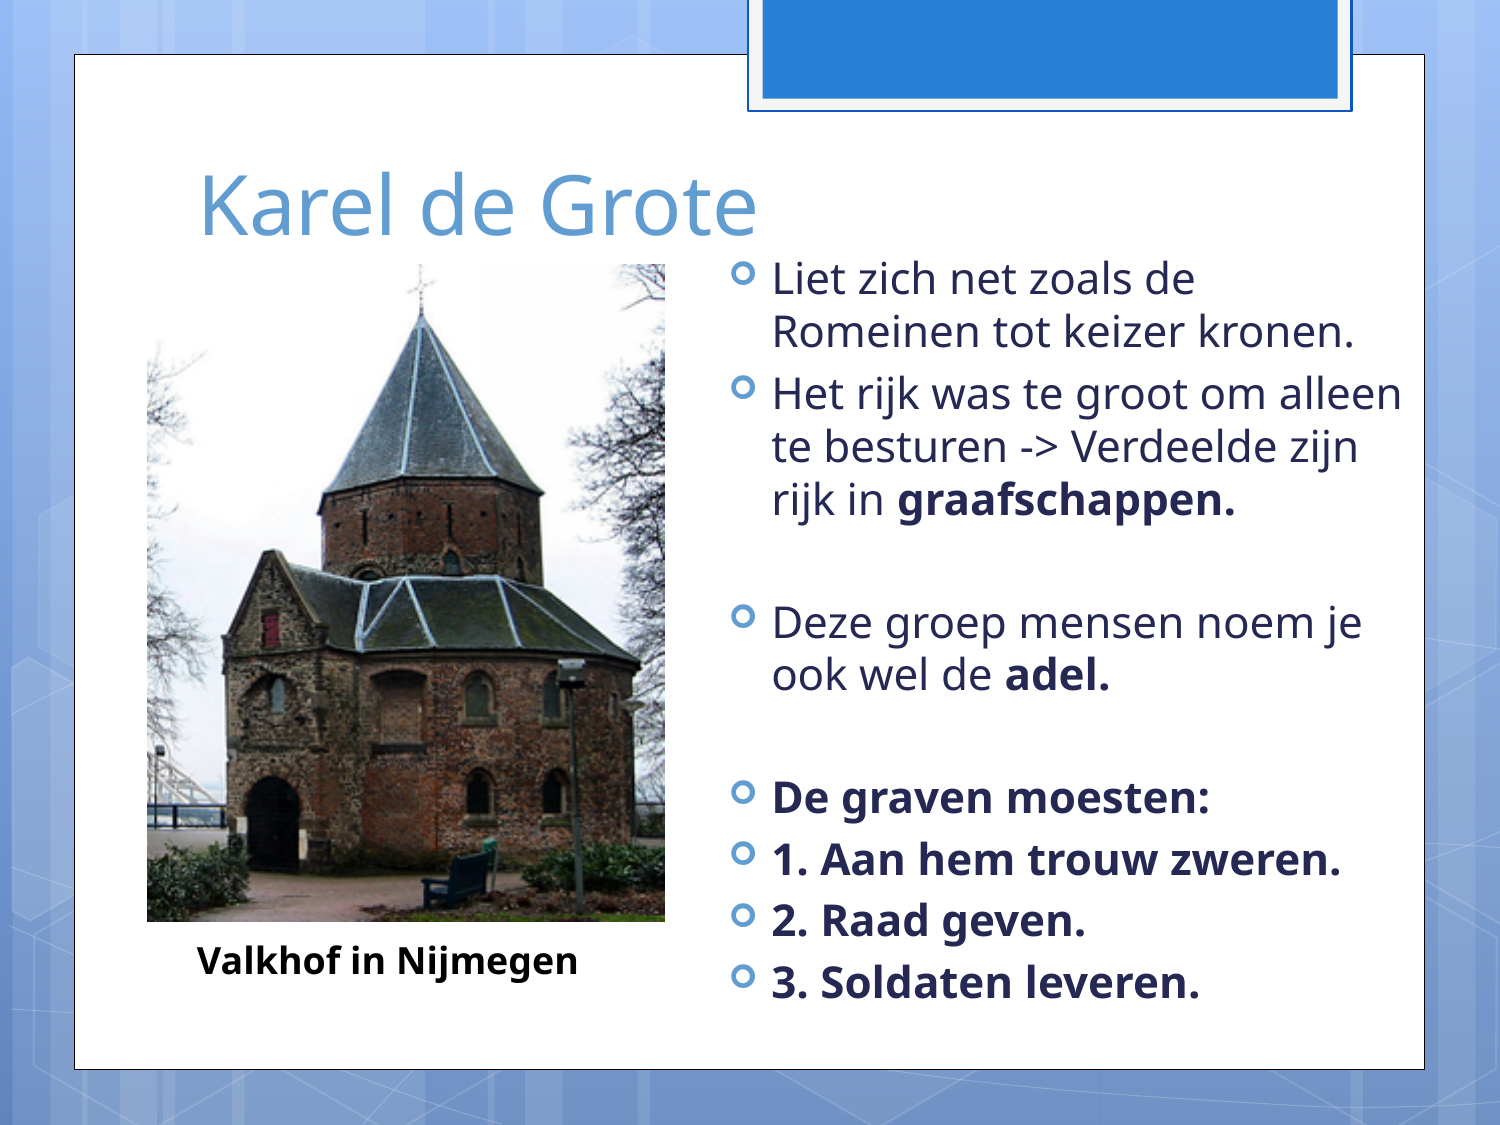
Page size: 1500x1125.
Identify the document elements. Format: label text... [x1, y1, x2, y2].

list Liet zich net zoals de Romeinen tot keizer kronen. Het rijk was te groot om alleen te besturen -> Verdeelde zijn rijk in graafschappen. Deze groep mensen noem je ook wel de adel. De graven moesten: 1. Aan hem trouw zweren. 2. Raad geven. 3. Soldaten leveren. [702, 243, 1424, 1059]
picture [147, 264, 665, 922]
text_box Valkhof in Nijmegen [182, 931, 595, 990]
title Karel de Grote [183, 137, 1336, 260]
